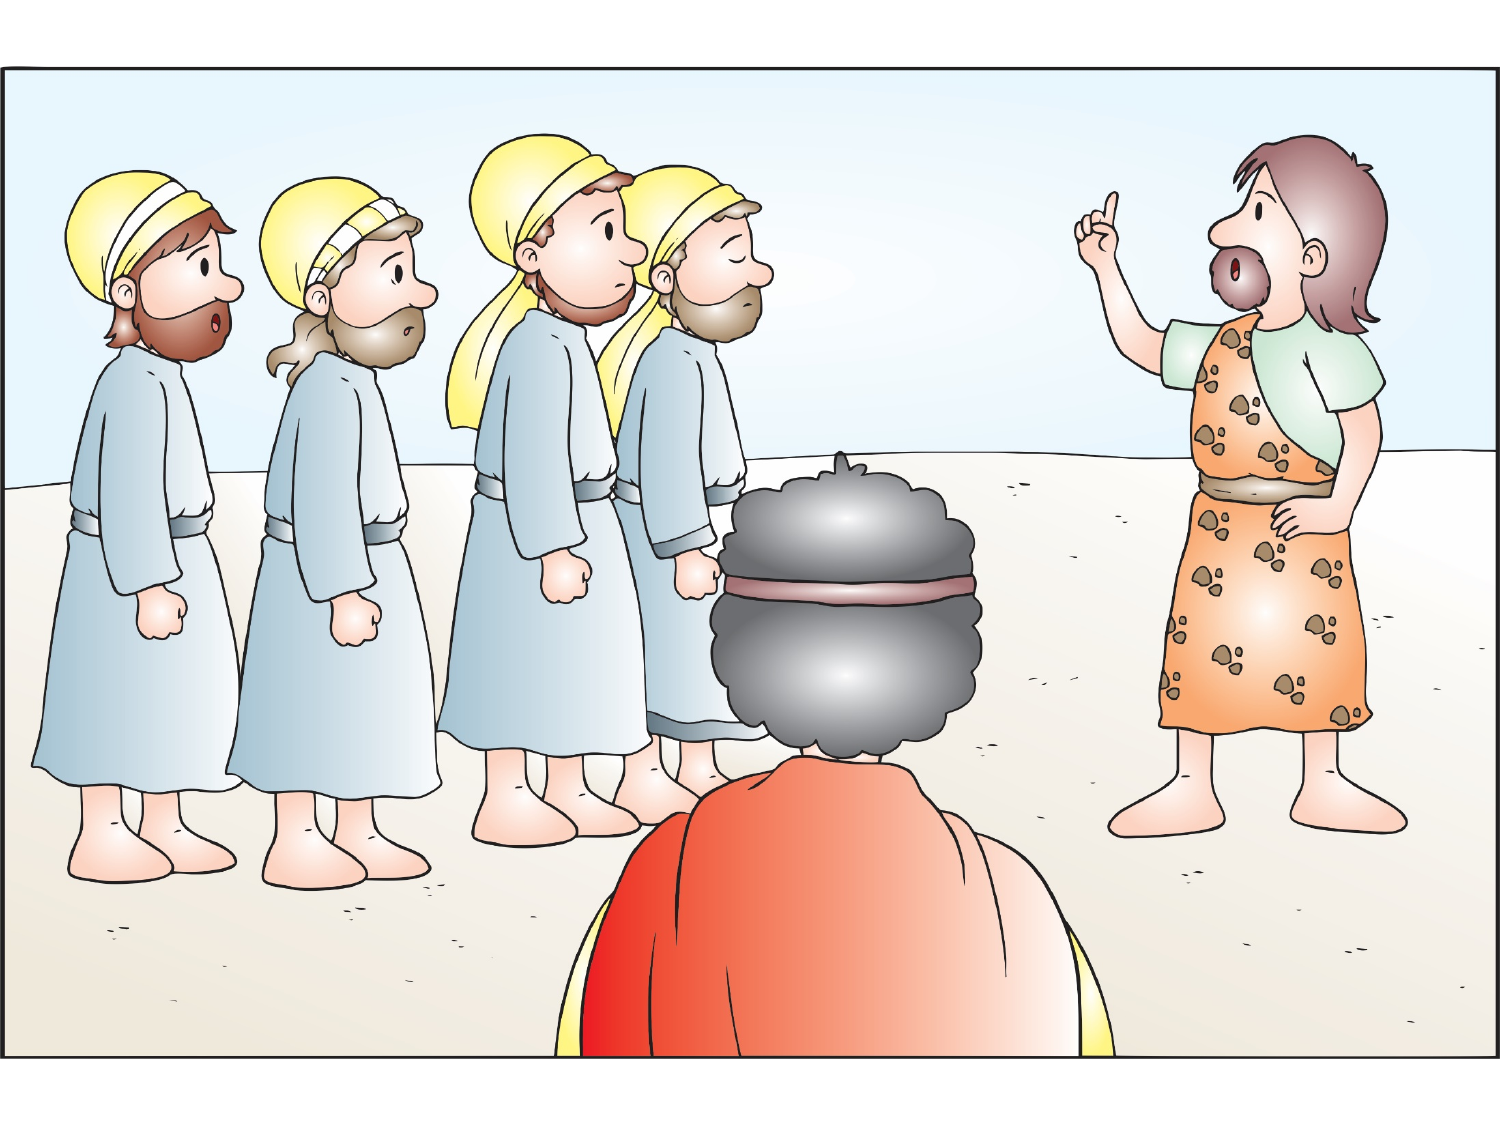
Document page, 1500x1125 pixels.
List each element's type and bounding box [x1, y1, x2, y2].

picture [0, 66, 1500, 1059]
